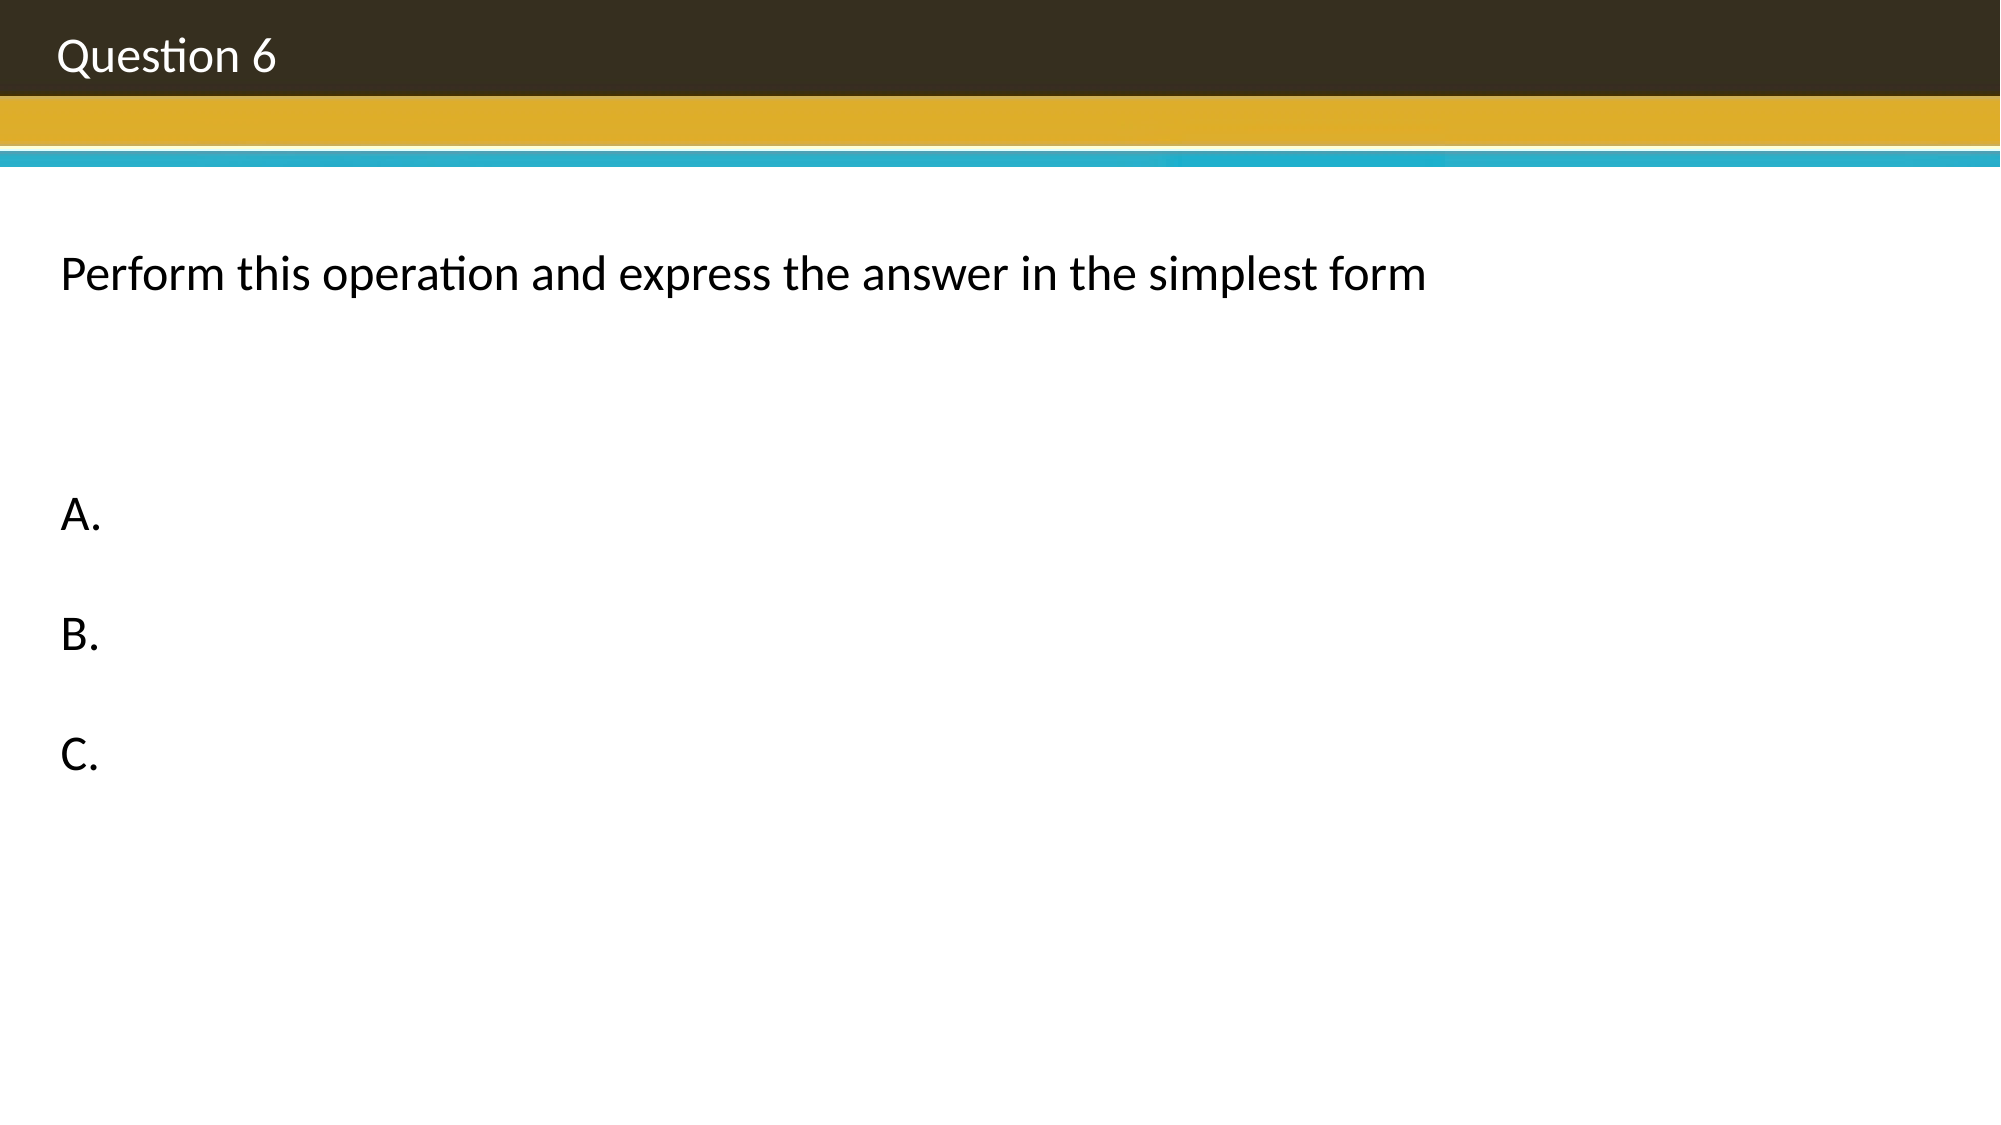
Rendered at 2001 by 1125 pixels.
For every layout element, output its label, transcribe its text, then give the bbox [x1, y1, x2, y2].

picture [0, 0, 2000, 167]
text_box Question 6 [41, 14, 293, 90]
